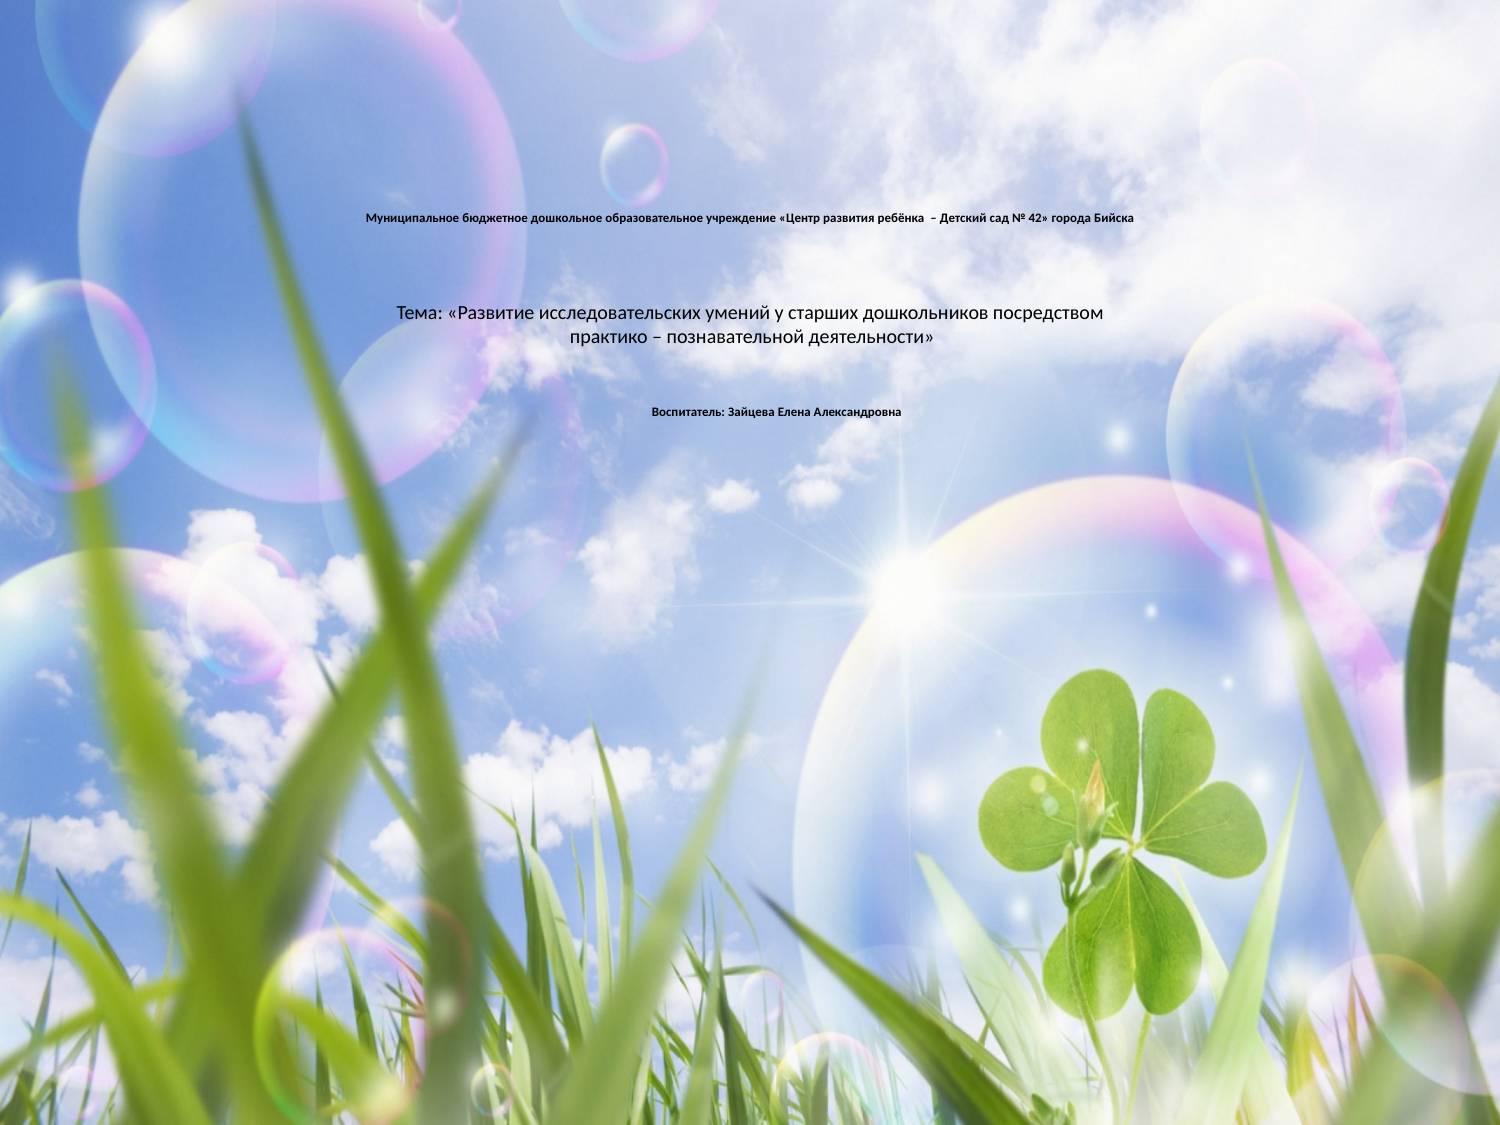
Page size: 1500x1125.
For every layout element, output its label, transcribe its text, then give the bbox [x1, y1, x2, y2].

title Муниципальное бюджетное дошкольное образовательное учреждение «Центр развития ребёнка – Детский сад № 42» города Бийска Тема: «Развитие исследовательских умений у старших дошкольников посредством практико – познавательной деятельности» Воспитатель: Зайцева Елена Александровна [75, 30, 1425, 468]
picture [0, 0, 1500, 1125]
